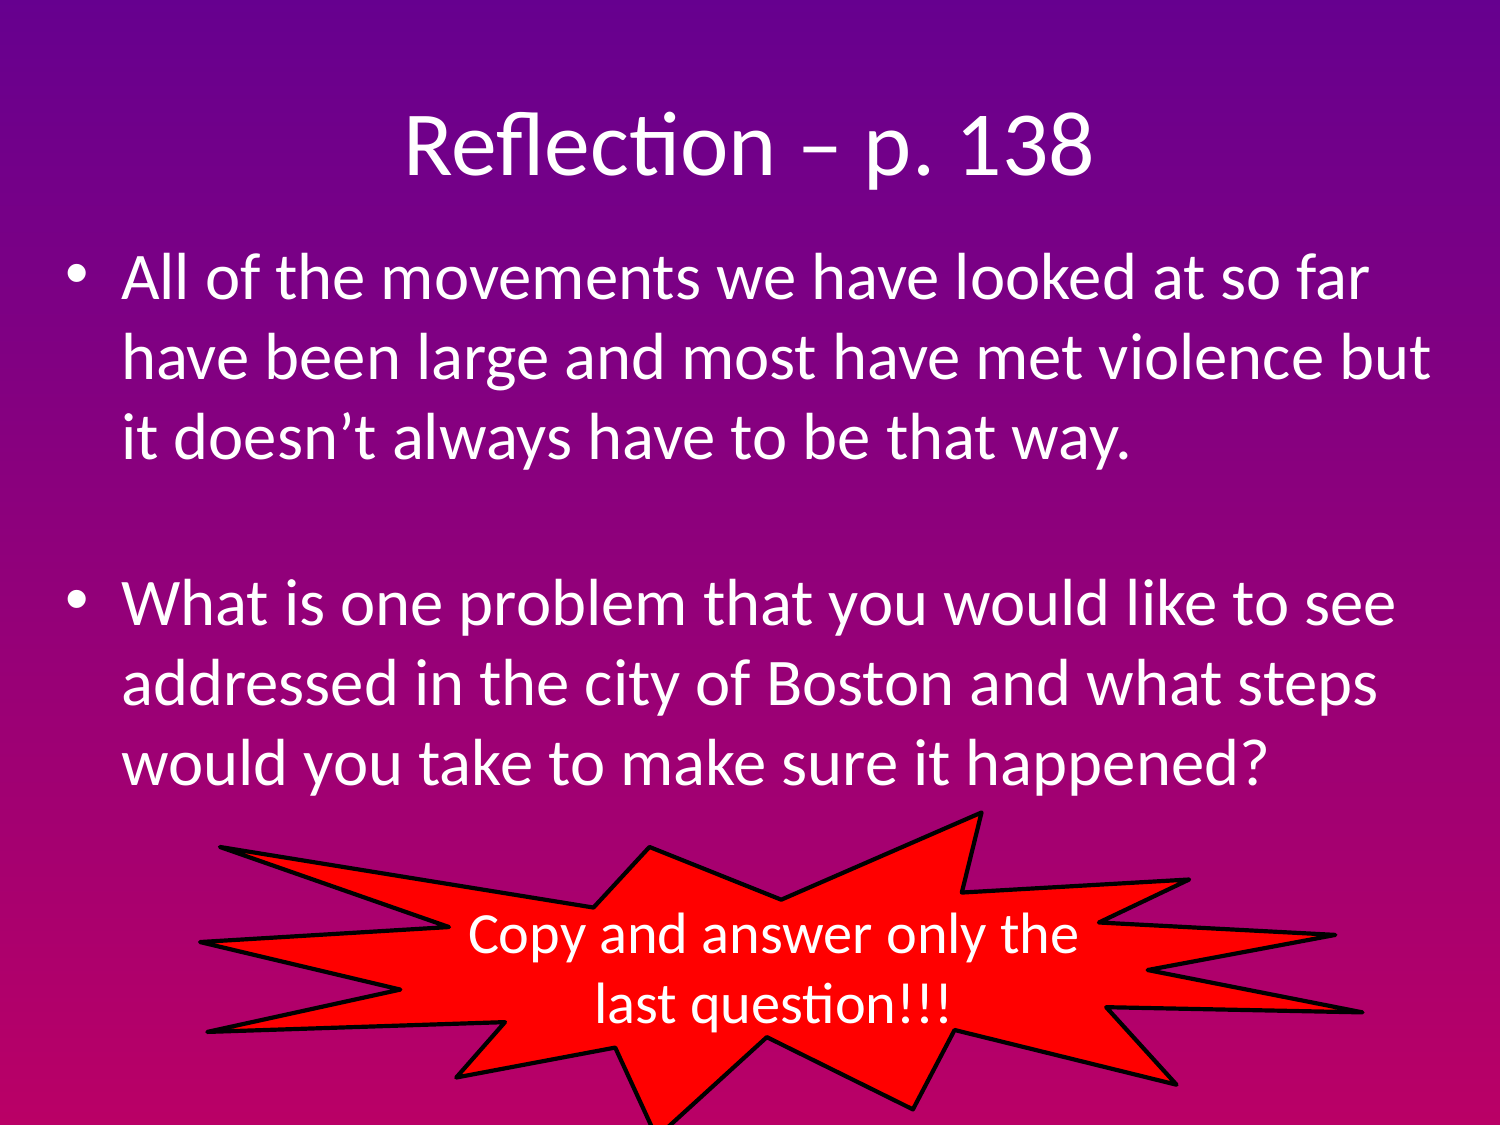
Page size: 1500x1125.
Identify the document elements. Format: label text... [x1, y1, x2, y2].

list All of the movements we have looked at so far have been large and most have met violence but it doesn’t always have to be that way. What is one problem that you would like to see addressed in the city of Boston and what steps would you take to make sure it happened? [50, 224, 1450, 968]
text_box Copy and answer only the last question!!! [197, 810, 1365, 1125]
title Reflection – p. 138 [75, 45, 1425, 224]
